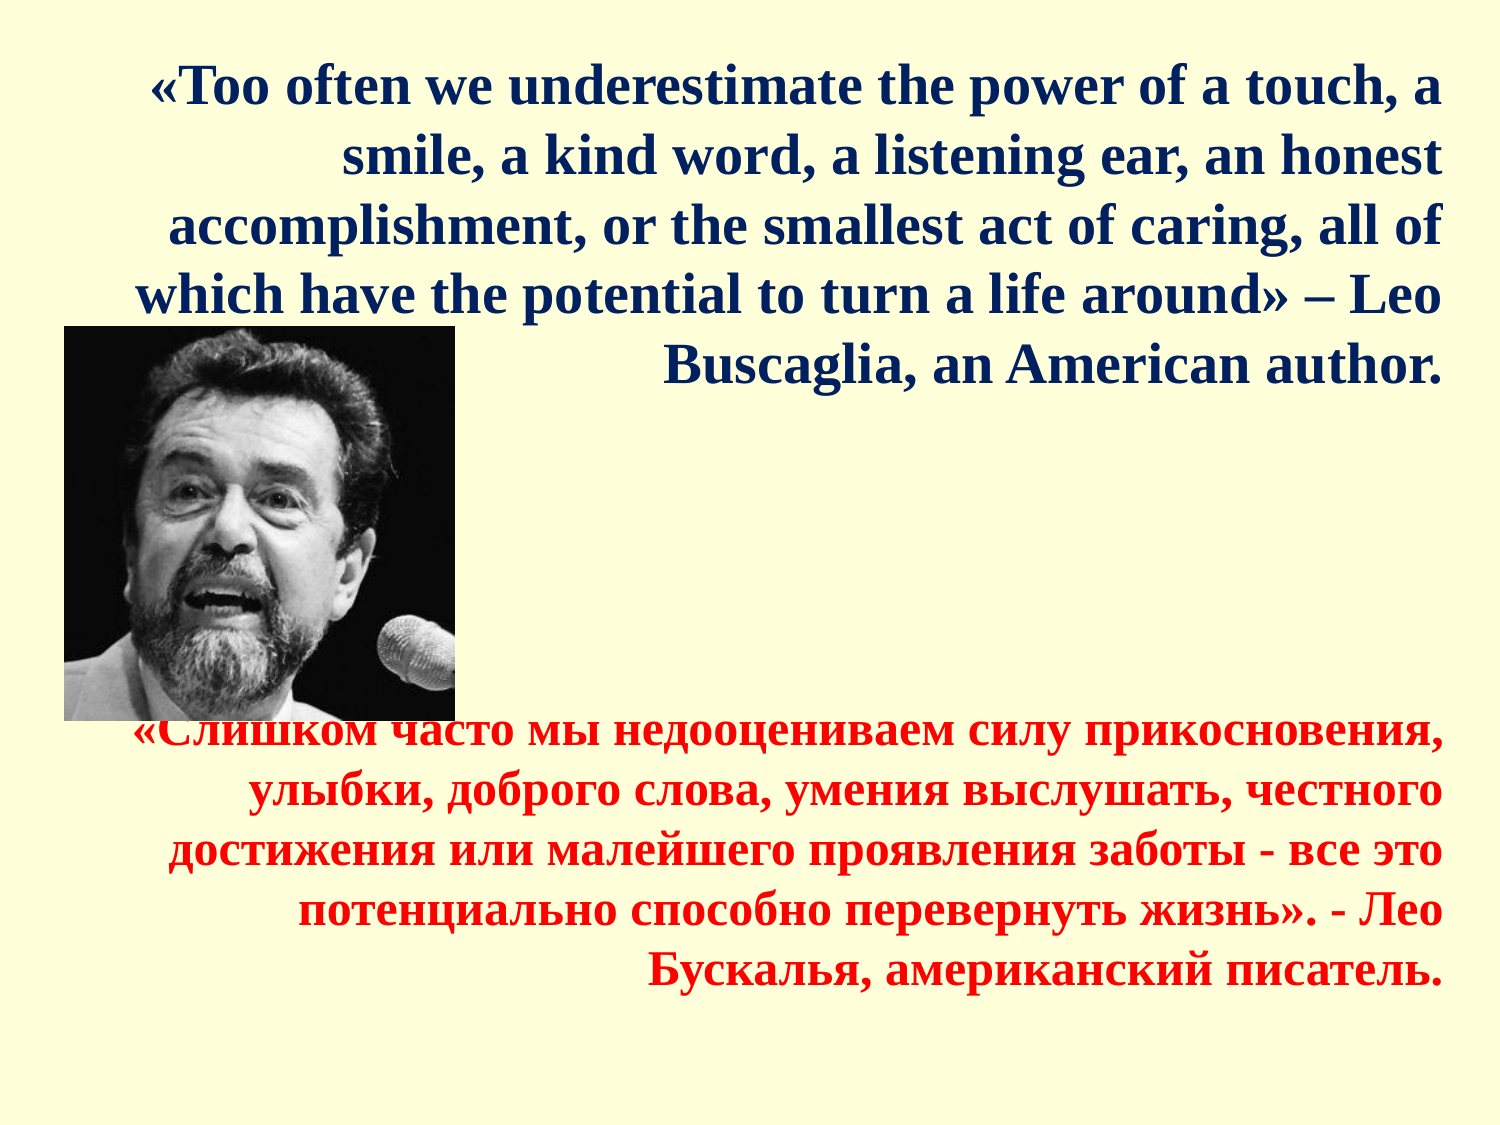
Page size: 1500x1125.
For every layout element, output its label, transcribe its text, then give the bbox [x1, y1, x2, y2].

picture [64, 325, 455, 721]
title «Too often we underestimate the power of a touch, a smile, a kind word, a listening ear, an honest accomplishment, or the smallest act of caring, all of which have the potential to turn a life around» – Leo Buscaglia, an American author. «Слишком часто мы недооцениваем силу прикосновения, улыбки, доброго слова, умения выслушать, честного достижения или малейшего проявления заботы - все это потенциально способно перевернуть жизнь». - Лео Бускалья, американский писатель. [100, 30, 1459, 1071]
